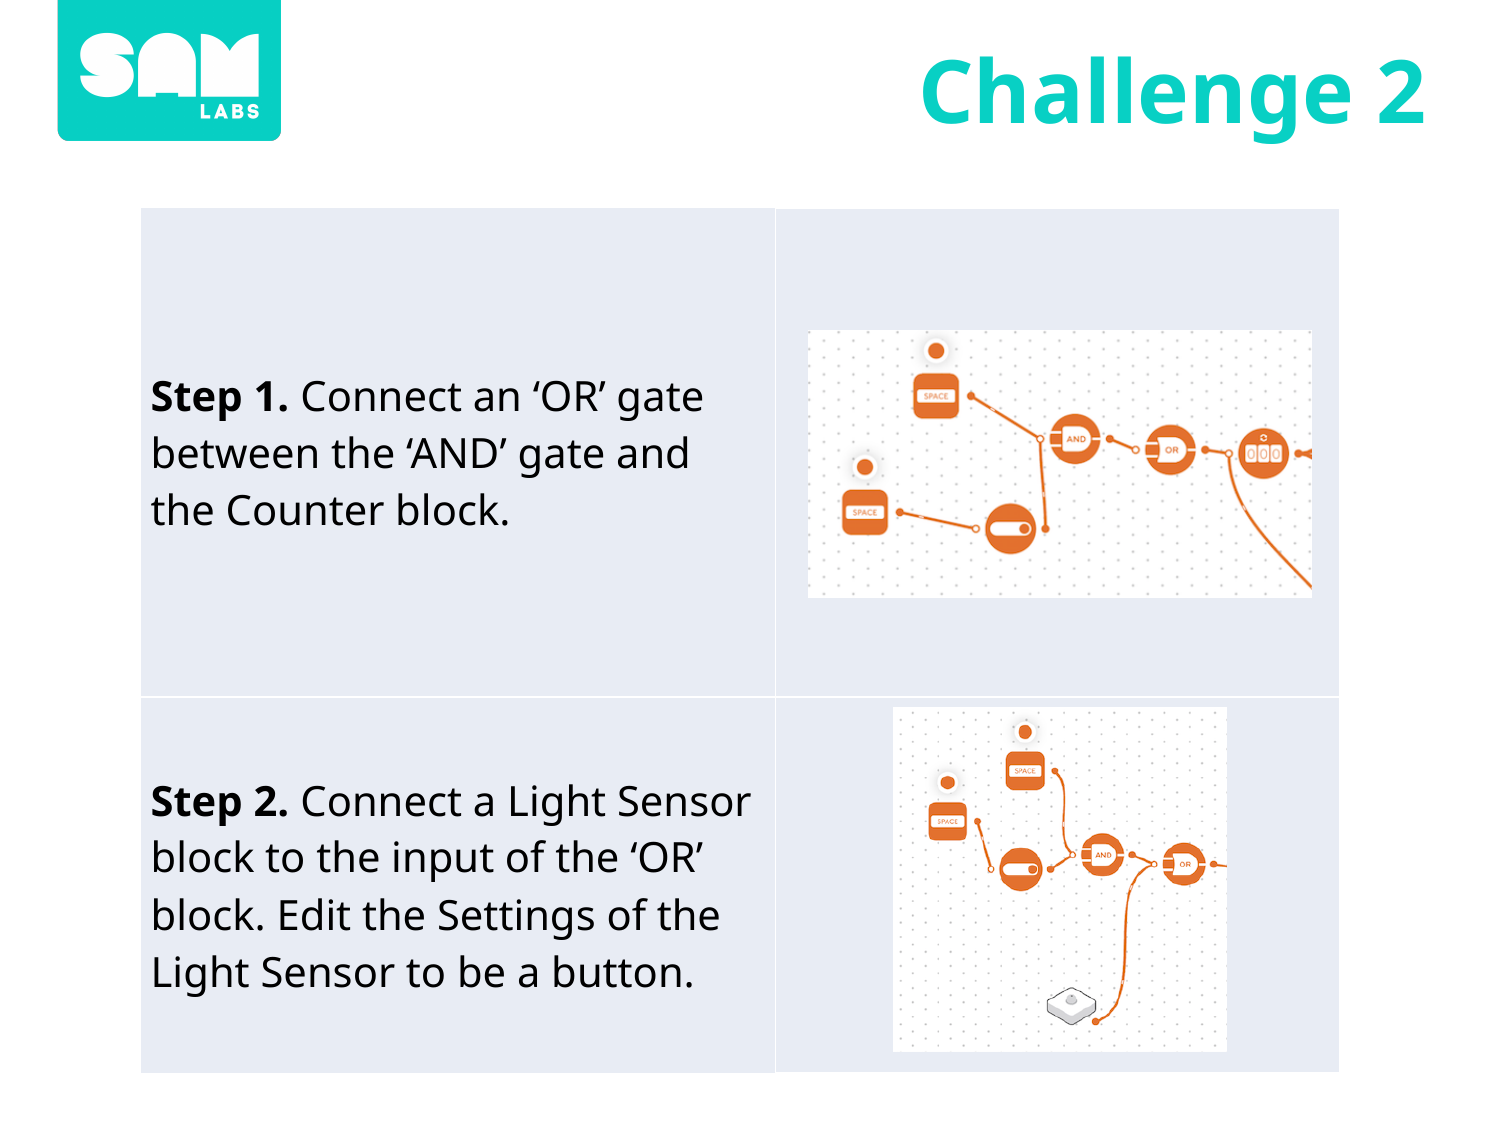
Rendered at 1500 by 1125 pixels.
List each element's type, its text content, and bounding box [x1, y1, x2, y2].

text_box Challenge 2 [286, 39, 1427, 142]
table_header [776, 209, 1339, 696]
picture [0, 0, 281, 142]
picture [808, 330, 1313, 598]
table_header Step 1. Connect an ‘OR’ gate between the ‘AND’ gate and the Counter block. [141, 208, 775, 696]
table_cell [776, 698, 1339, 1072]
table_cell Step 2. Connect a Light Sensor block to the input of the ‘OR’ block. Edit the Settings of the Light Sensor to be a button. [141, 698, 775, 1073]
picture [893, 706, 1228, 1052]
